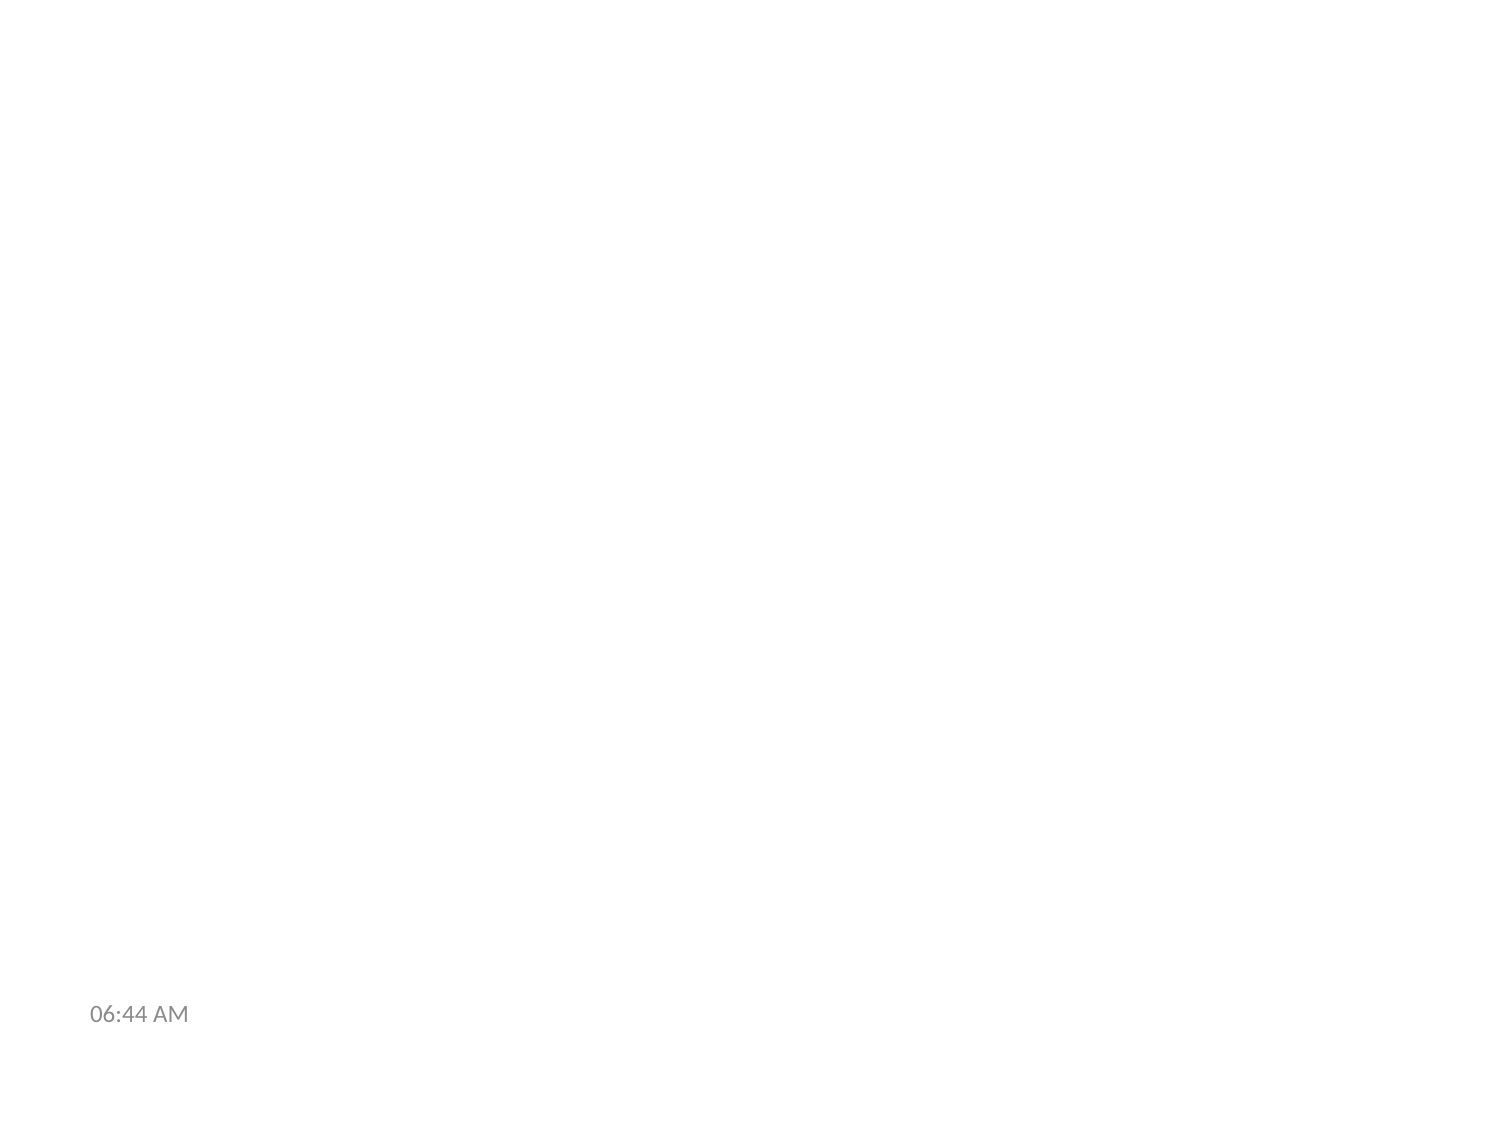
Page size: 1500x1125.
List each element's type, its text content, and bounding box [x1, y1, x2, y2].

text_box 3:35 PM [75, 982, 425, 1043]
